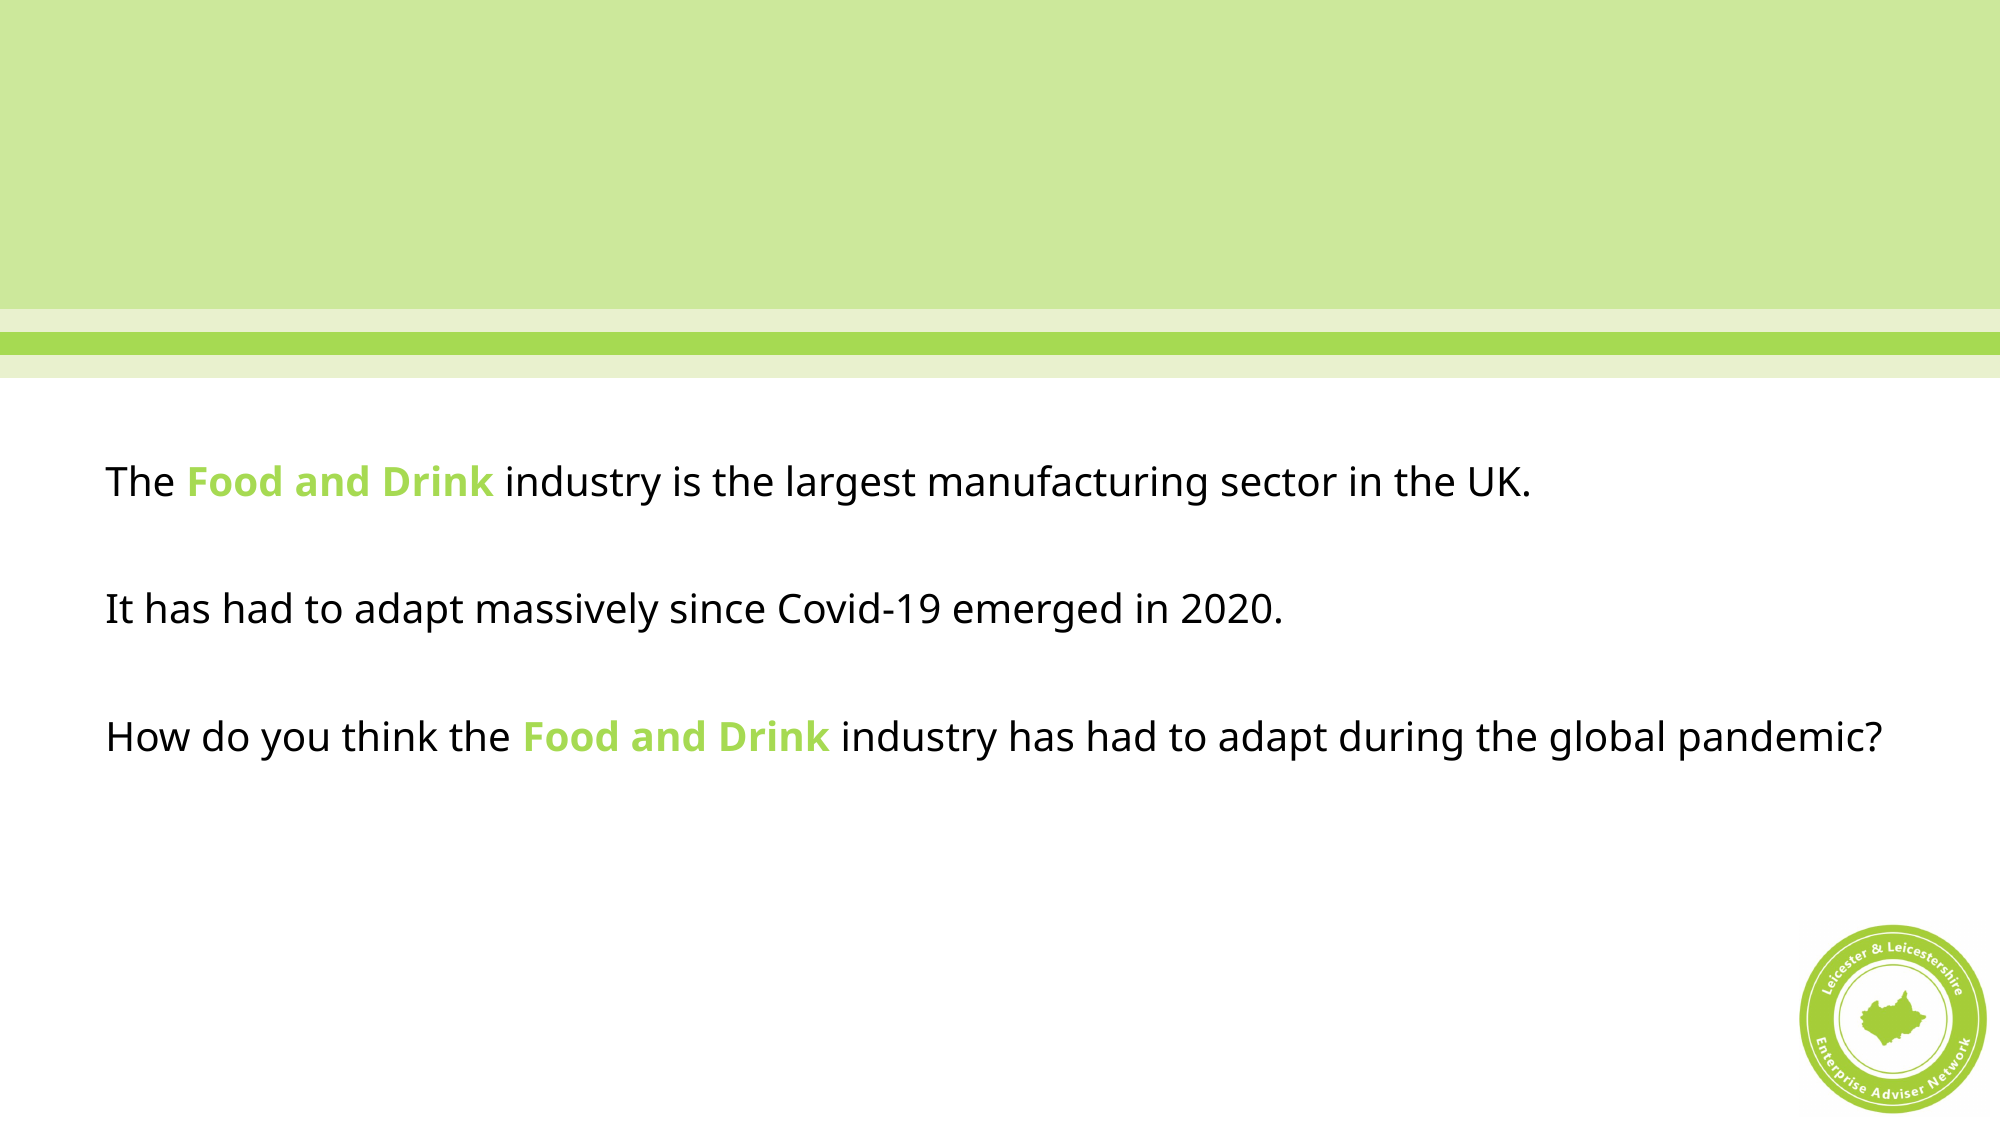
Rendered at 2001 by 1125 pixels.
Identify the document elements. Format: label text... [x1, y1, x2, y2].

text_box [0, 355, 2000, 378]
text_box [0, 309, 2000, 332]
list The Food and Drink industry is the largest manufacturing sector in the UK. It has had to adapt massively since Covid-19 emerged in 2020. How do you think the Food and Drink industry has had to adapt during the global pandemic? [90, 453, 1944, 804]
text_box [0, 332, 2000, 355]
text_box [0, 0, 2000, 309]
picture [1799, 920, 1990, 1117]
